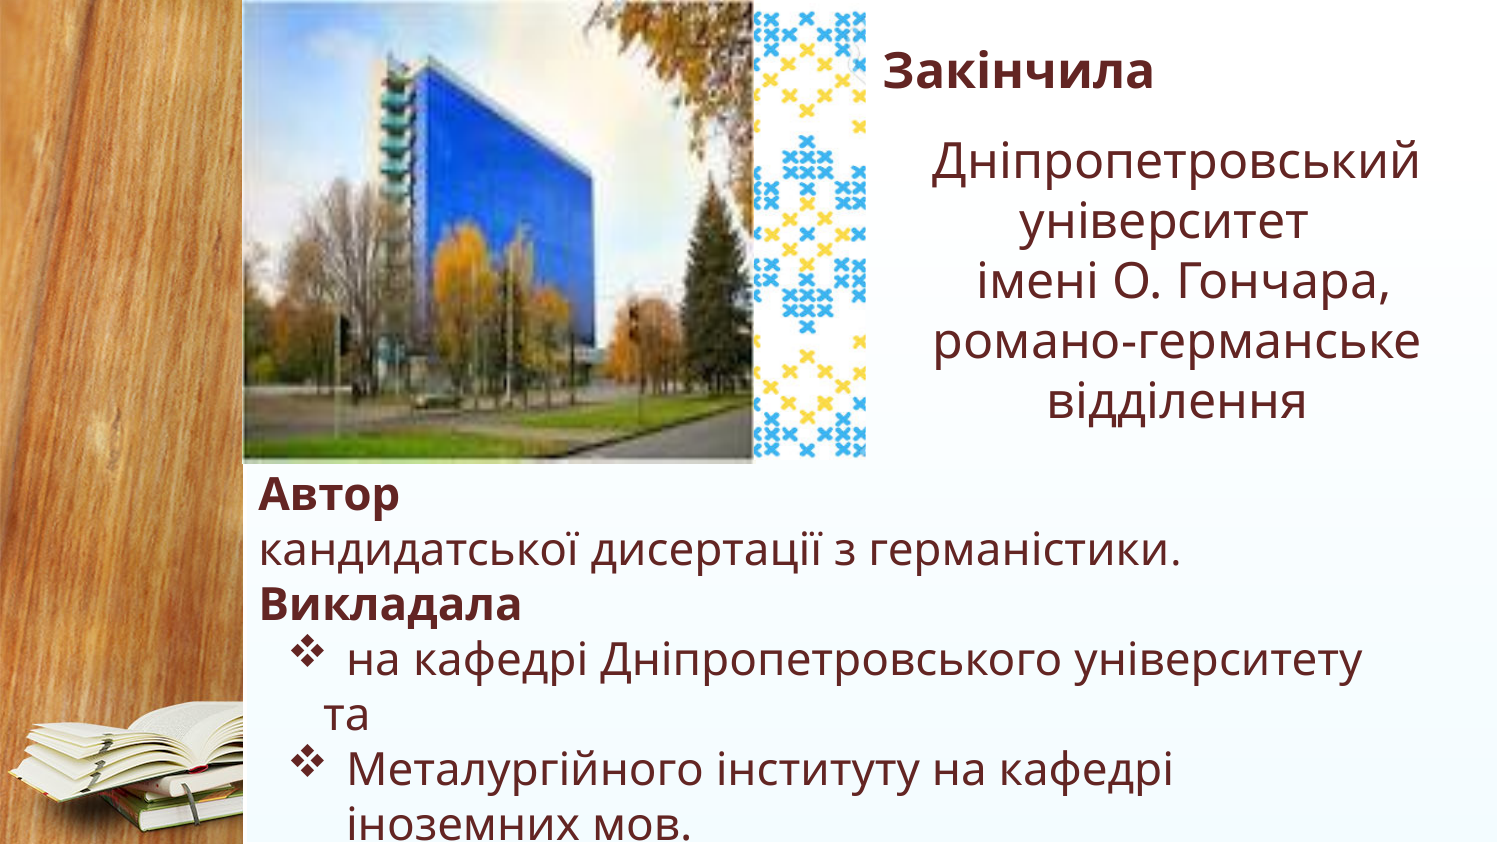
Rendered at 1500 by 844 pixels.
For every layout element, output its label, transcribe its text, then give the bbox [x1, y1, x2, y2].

picture [0, 0, 867, 844]
text_box Закінчила Дніпропетровський університет імені О. Гончара, романо-германське відділення [869, 0, 1500, 457]
text_box Автор кандидатської дисертації з германістики. Викладала на кафедрі Дніпропетровського університету та Металургійного інституту на кафедрі іноземних мов. [243, 457, 1500, 844]
